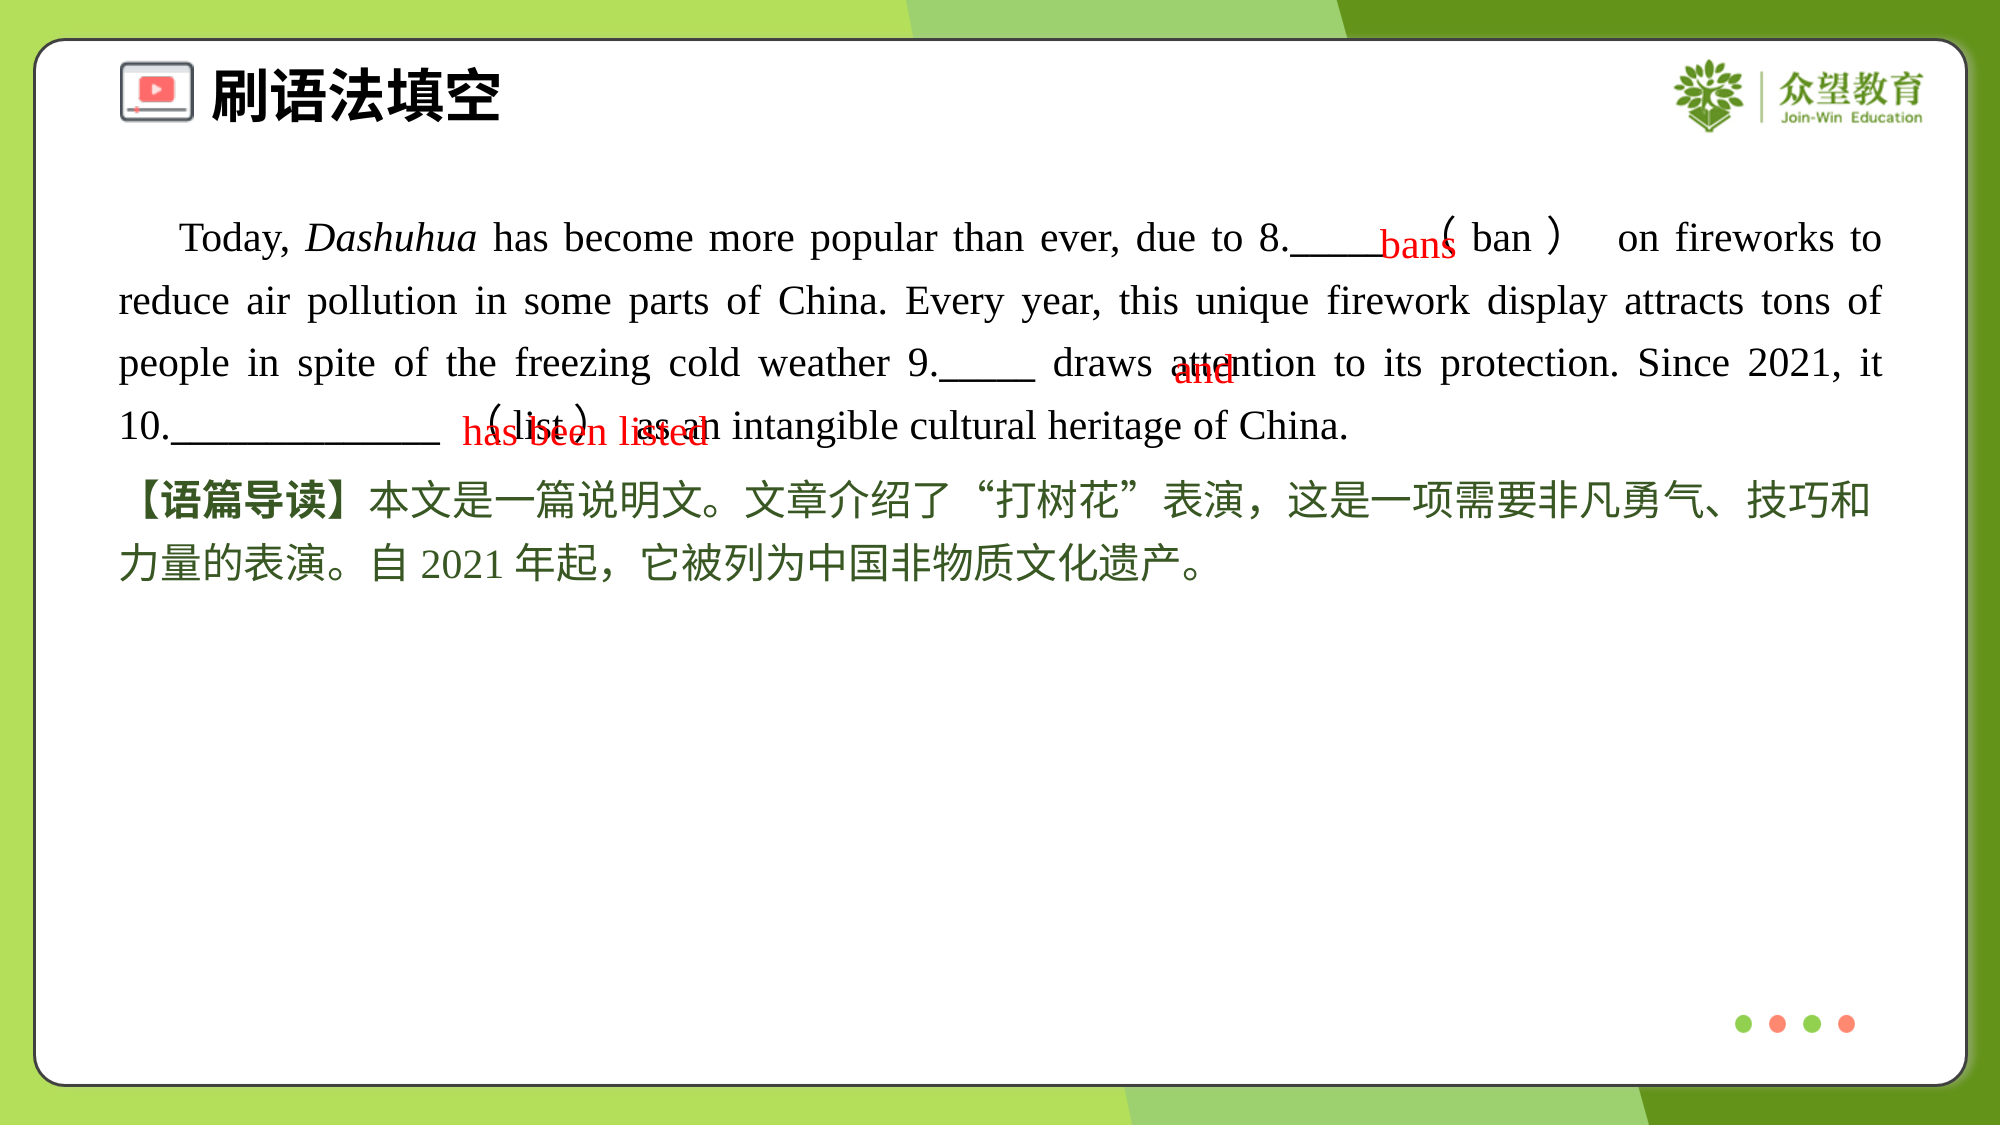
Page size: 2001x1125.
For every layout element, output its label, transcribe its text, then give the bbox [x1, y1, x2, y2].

text_box bans [1375, 203, 1462, 262]
text_box and [1169, 328, 1239, 387]
text_box Today, Dashuhua has become more popular than ever, due to 8._____ （ban） on fireworks to reduce air pollution in some parts of China. Every year, this unique firework display attracts tons of people in spite of the freezing cold weather 9._____ draws attention to its protection. Since 2021, it 10.______________ （list） as an intangible cultural heritage of China. [118, 147, 1883, 455]
picture [0, 0, 2000, 1125]
text_box 【语篇导读】本文是一篇说明文。文章介绍了“打树花”表演，这是一项需要非凡勇气、技巧和力量的表演。自2021年起，它被列为中国非物质文化遗产。 [118, 461, 1883, 582]
text_box has been listed [447, 391, 723, 449]
